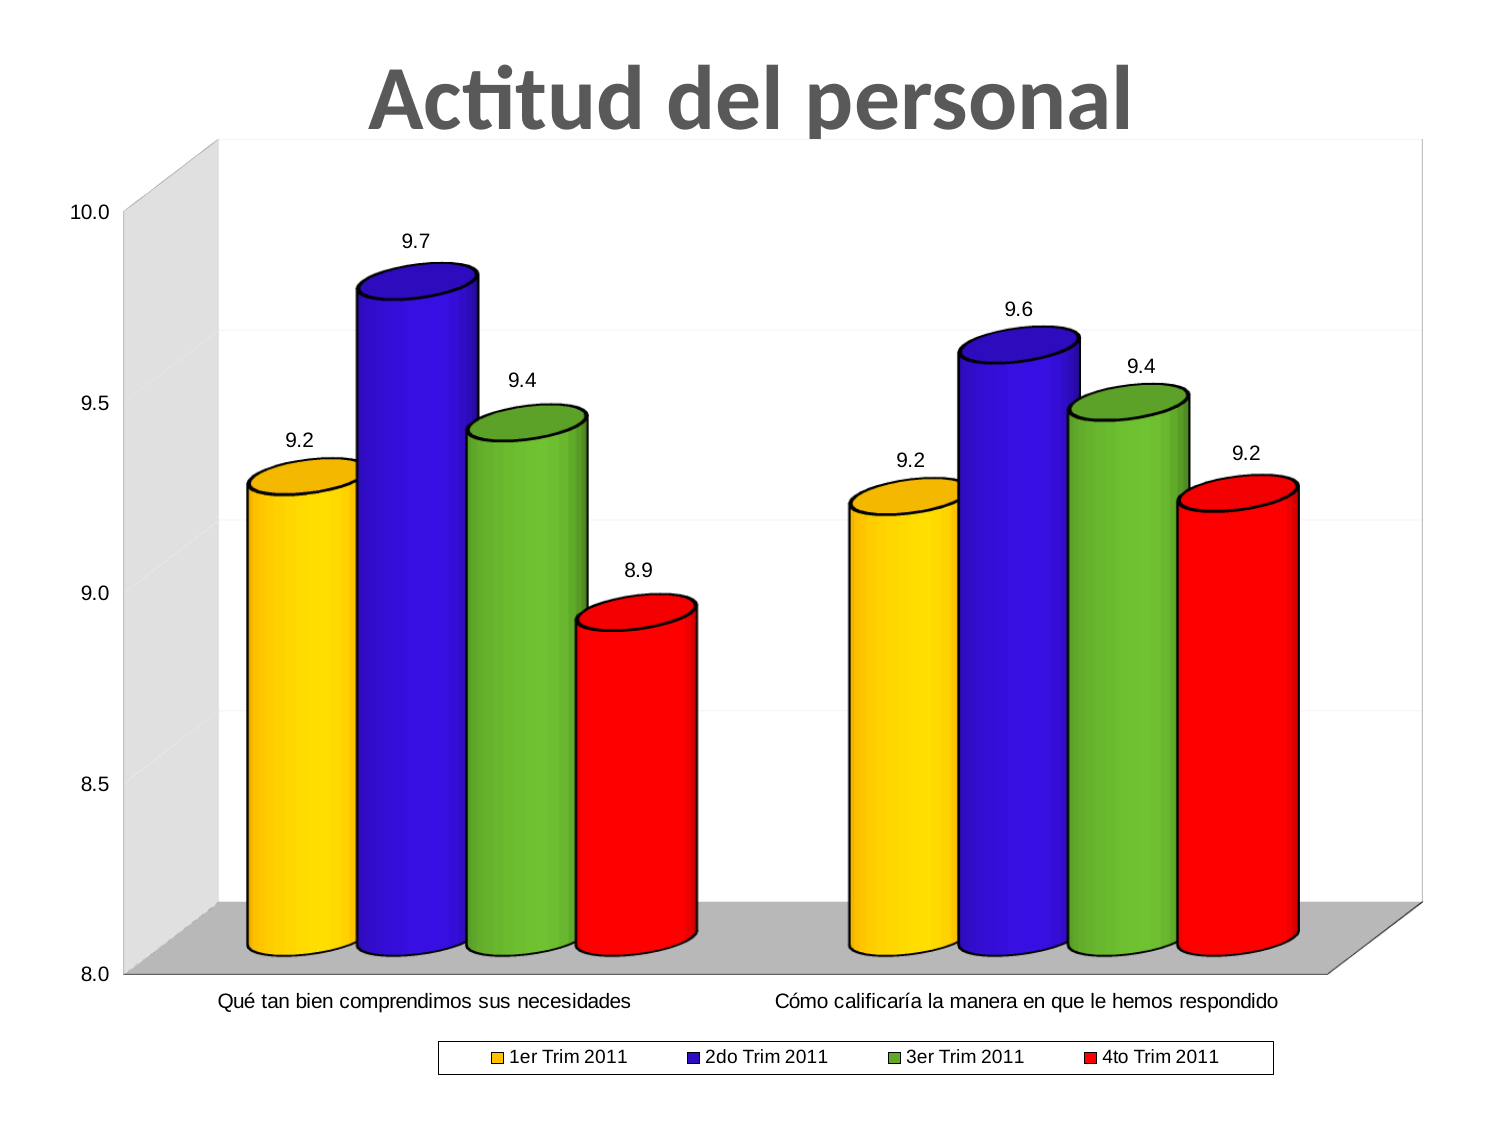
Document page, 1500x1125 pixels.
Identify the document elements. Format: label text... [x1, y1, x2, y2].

title Actitud del personal [76, 0, 1427, 124]
chart [41, 125, 1450, 1084]
